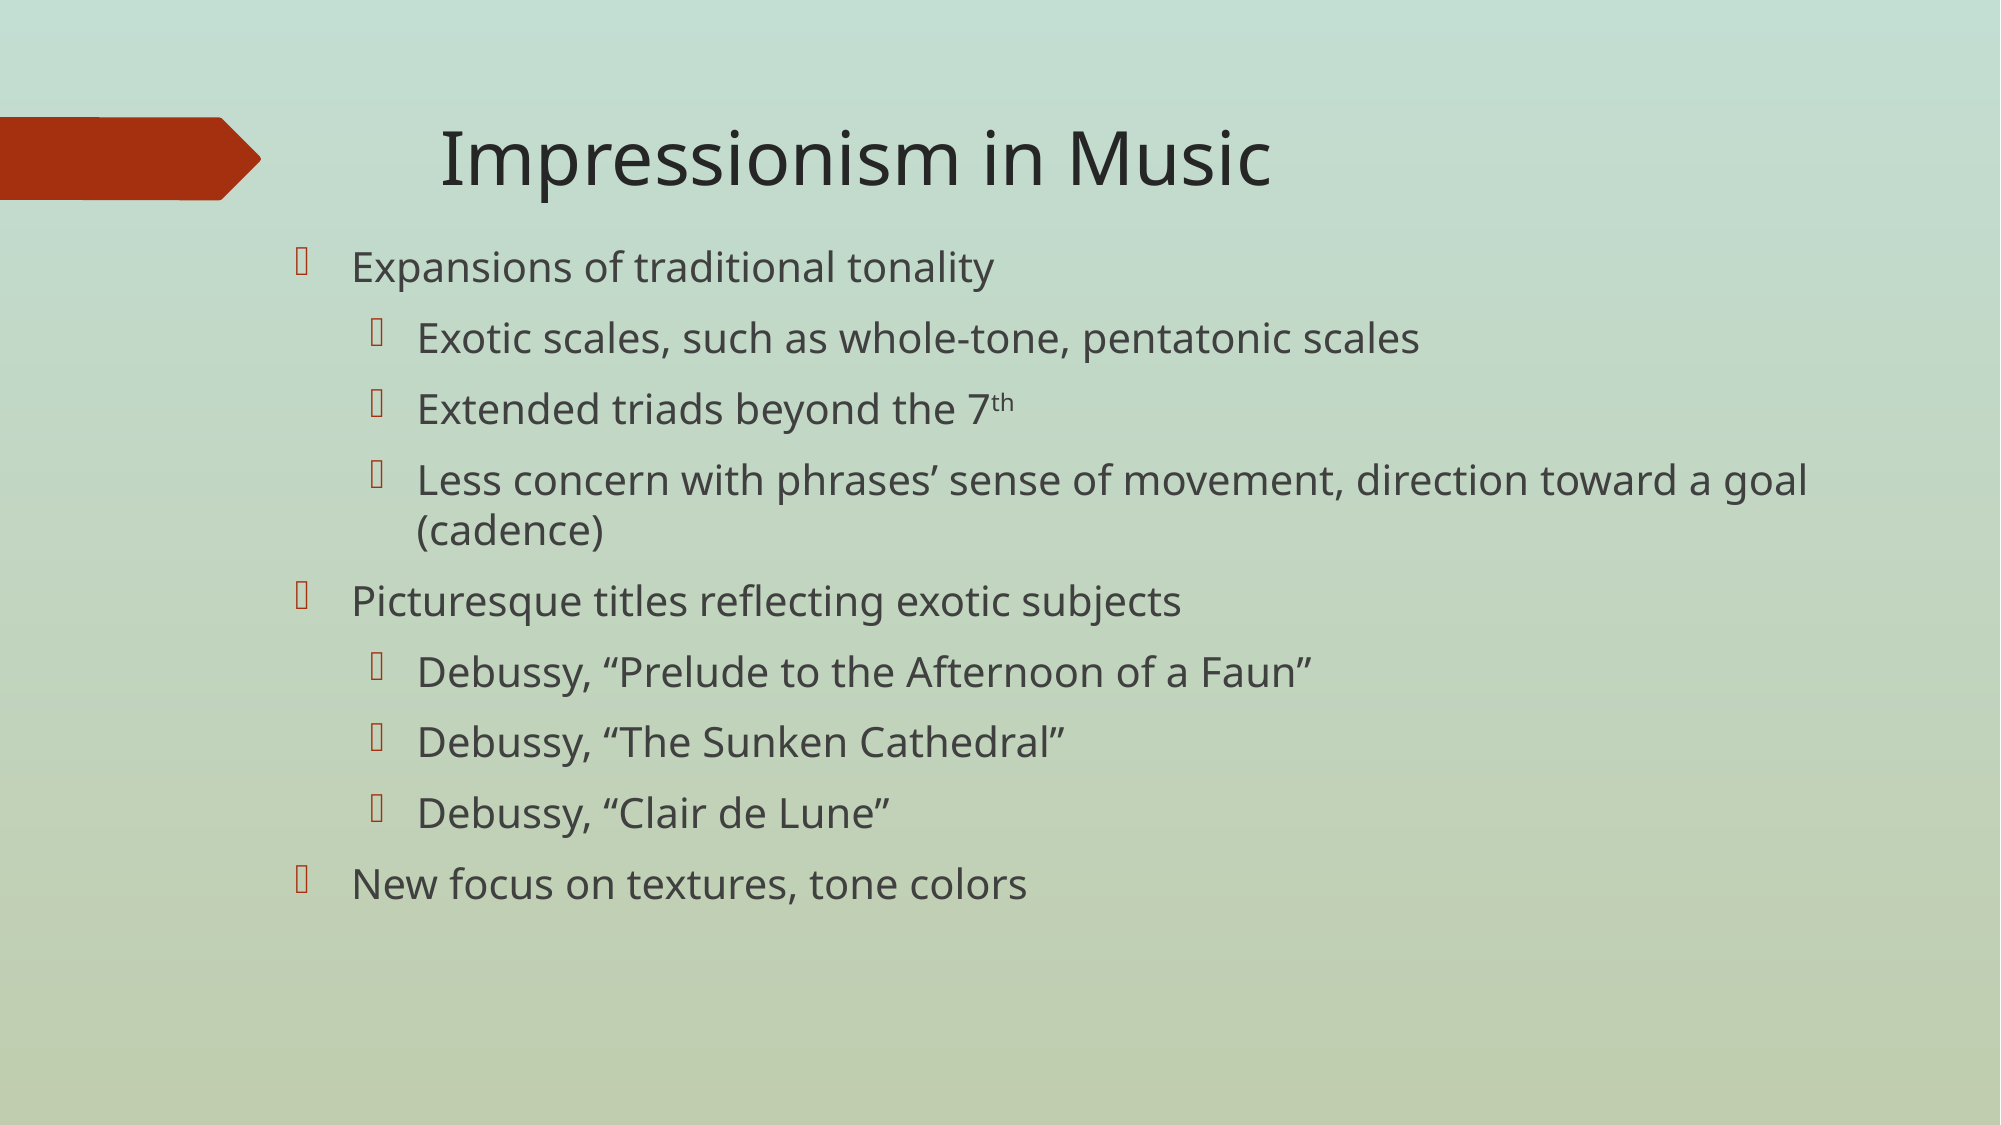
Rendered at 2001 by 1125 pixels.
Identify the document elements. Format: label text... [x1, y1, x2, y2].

title Impressionism in Music [425, 102, 1888, 233]
list Expansions of traditional tonality Exotic scales, such as whole-tone, pentatonic scales Extended triads beyond the 7th Less concern with phrases’ sense of movement, direction toward a goal (cadence) Picturesque titles reflecting exotic subjects Debussy, “Prelude to the Afternoon of a Faun” Debussy, “The Sunken Cathedral” Debussy, “Clair de Lune” New focus on textures, tone colors [279, 233, 1888, 970]
